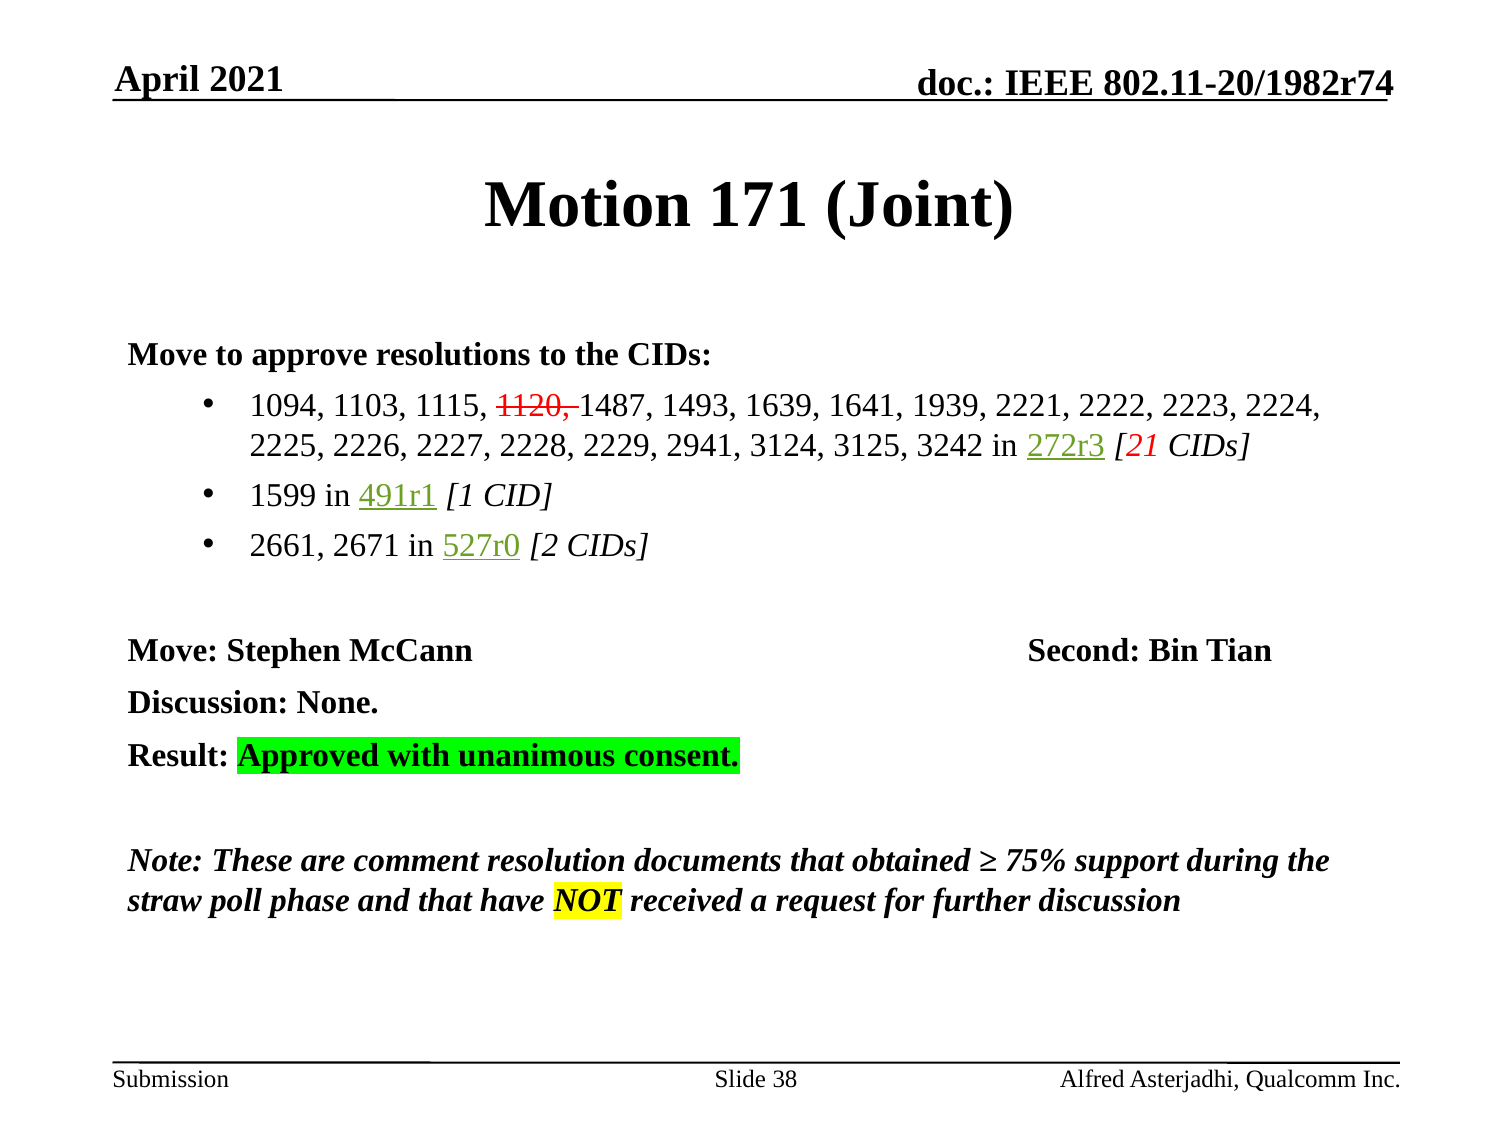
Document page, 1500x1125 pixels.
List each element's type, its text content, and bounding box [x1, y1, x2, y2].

footer Alfred Asterjadhi, Qualcomm Inc. [878, 1061, 1402, 1093]
list Move to approve resolutions to the CIDs: 1094, 1103, 1115, 1120, 1487, 1493, 1639, 1641, 1939, 2221, 2222, 2223, 2224, 2225, 2226, 2227, 2228, 2229, 2941, 3124, 3125, 3242 in 272r3 [21 CIDs] 1599 in 491r1 [1 CID] 2661, 2671 in 527r0 [2 CIDs] Move: Stephen McCann Second: Bin Tian Discussion: None. Result: Approved with unanimous consent. Note: These are comment resolution documents that obtained ≥ 75% support during the straw poll phase and that have NOT received a request for further discussion [112, 324, 1388, 1000]
slide_number Slide 38 [712, 1061, 800, 1123]
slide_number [114, 54, 423, 100]
title Motion 171 (Joint) [112, 112, 1388, 288]
